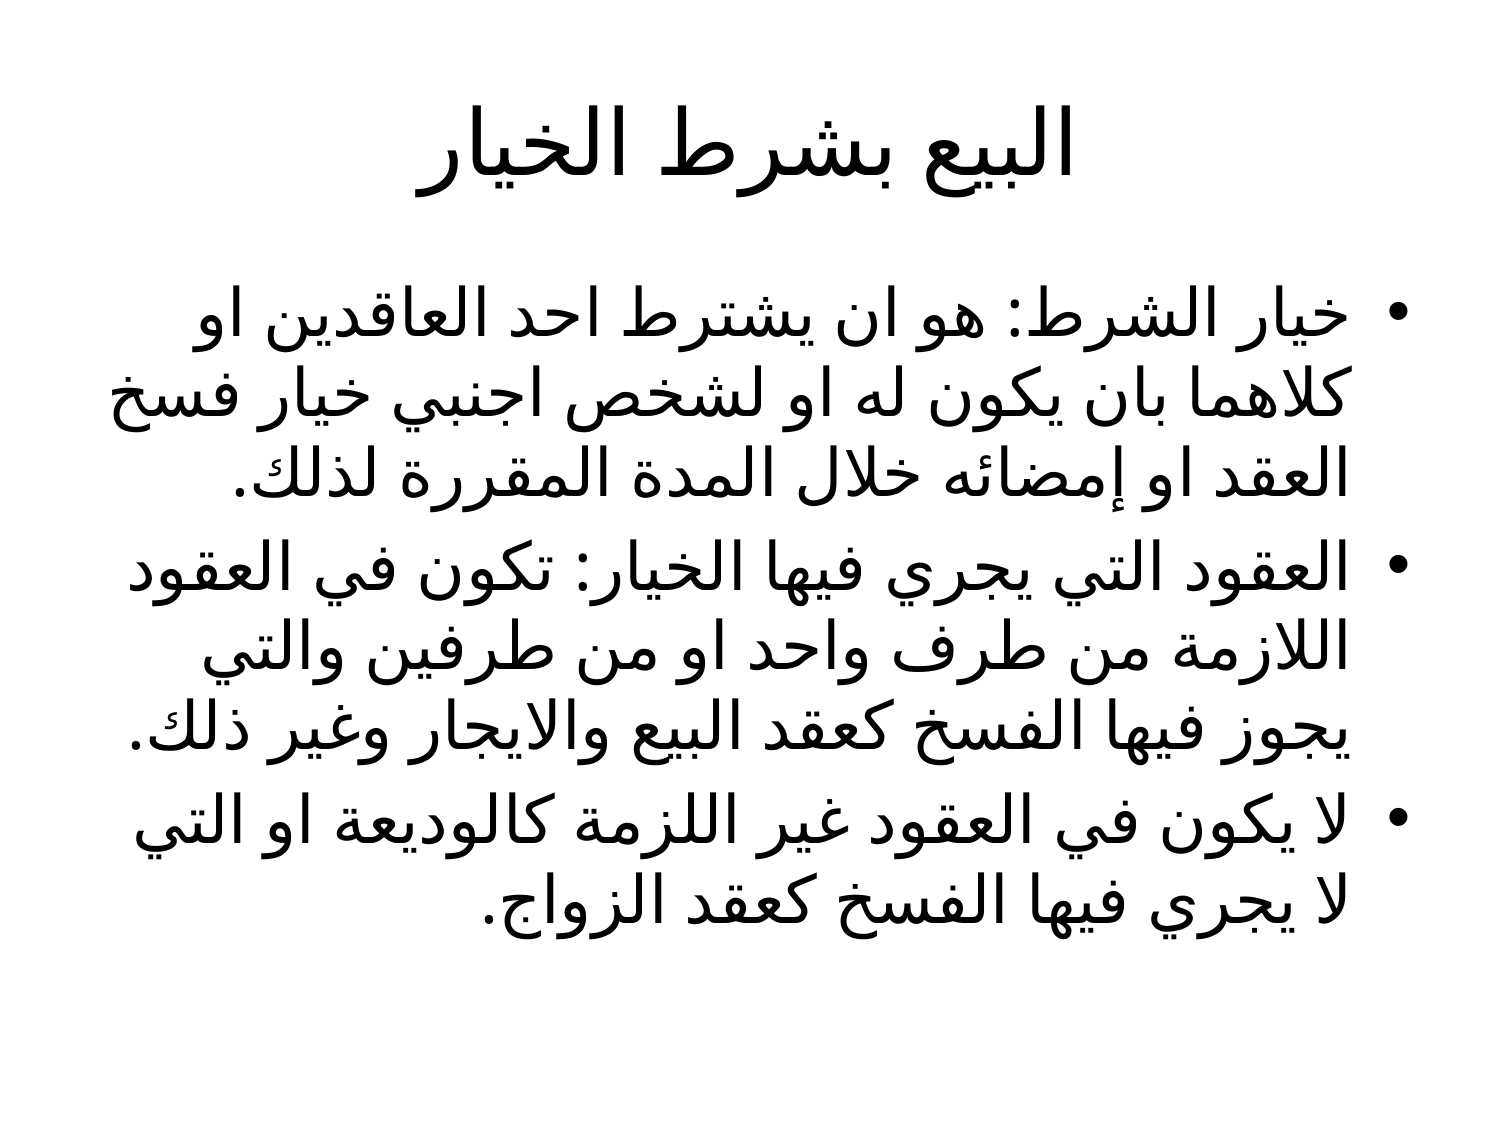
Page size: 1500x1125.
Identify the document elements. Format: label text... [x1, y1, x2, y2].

list خيار الشرط: هو ان يشترط احد العاقدين او كلاهما بان يكون له او لشخص اجنبي خيار فسخ العقد او إمضائه خلال المدة المقررة لذلك. العقود التي يجري فيها الخيار: تكون في العقود اللازمة من طرف واحد او من طرفين والتي يجوز فيها الفسخ كعقد البيع والايجار وغير ذلك. لا يكون في العقود غير اللزمة كالوديعة او التي لا يجري فيها الفسخ كعقد الزواج. [75, 262, 1425, 1005]
title البيع بشرط الخيار [75, 45, 1425, 233]
